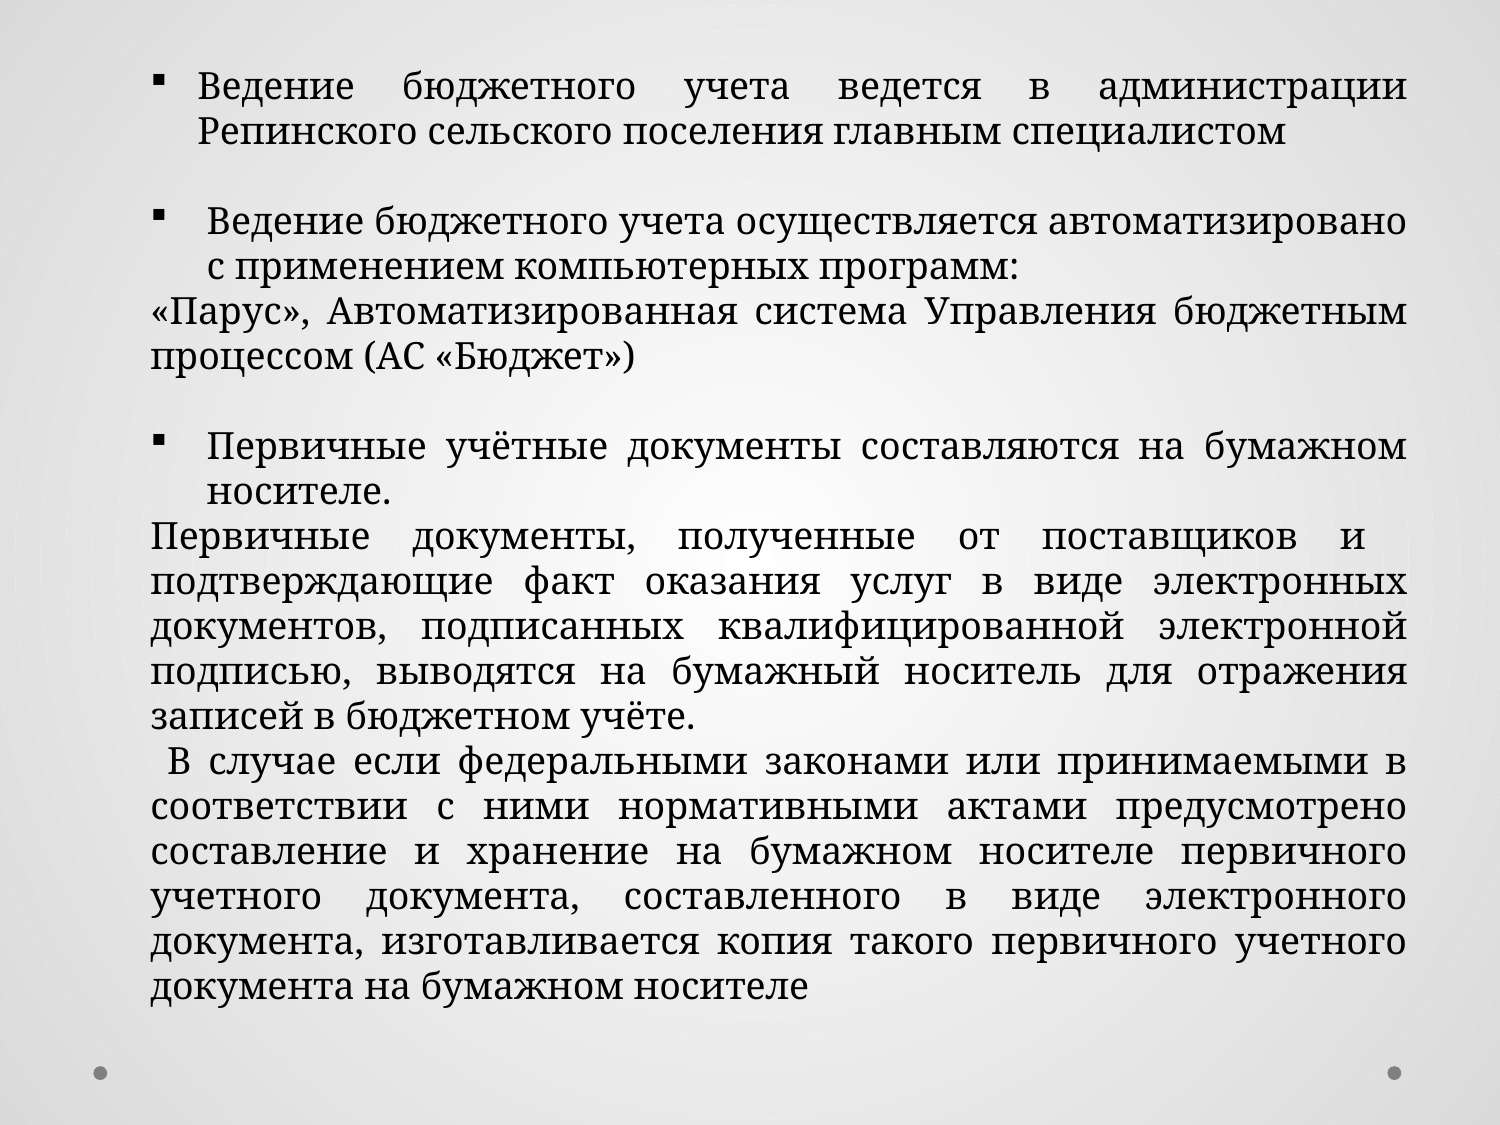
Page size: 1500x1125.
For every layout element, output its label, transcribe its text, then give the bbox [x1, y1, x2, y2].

text_box Ведение бюджетного учета ведется в администрации Репинского сельского поселения главным специалистом Ведение бюджетного учета осуществляется автоматизировано с применением компьютерных программ: «Парус», Автоматизированная система Управления бюджетным процессом (АС «Бюджет») Первичные учётные документы составляются на бумажном носителе. Первичные документы, полученные от поставщиков и подтверждающие факт оказания услуг в виде электронных документов, подписанных квалифицированной электронной подписью, выводятся на бумажный носитель для отражения записей в бюджетном учёте. В случае если федеральными законами или принимаемыми в соответствии с ними нормативными актами предусмотрено составление и хранение на бумажном носителе первичного учетного документа, составленного в виде электронного документа, изготавливается копия такого первичного учетного документа на бумажном носителе [135, 54, 1424, 1060]
